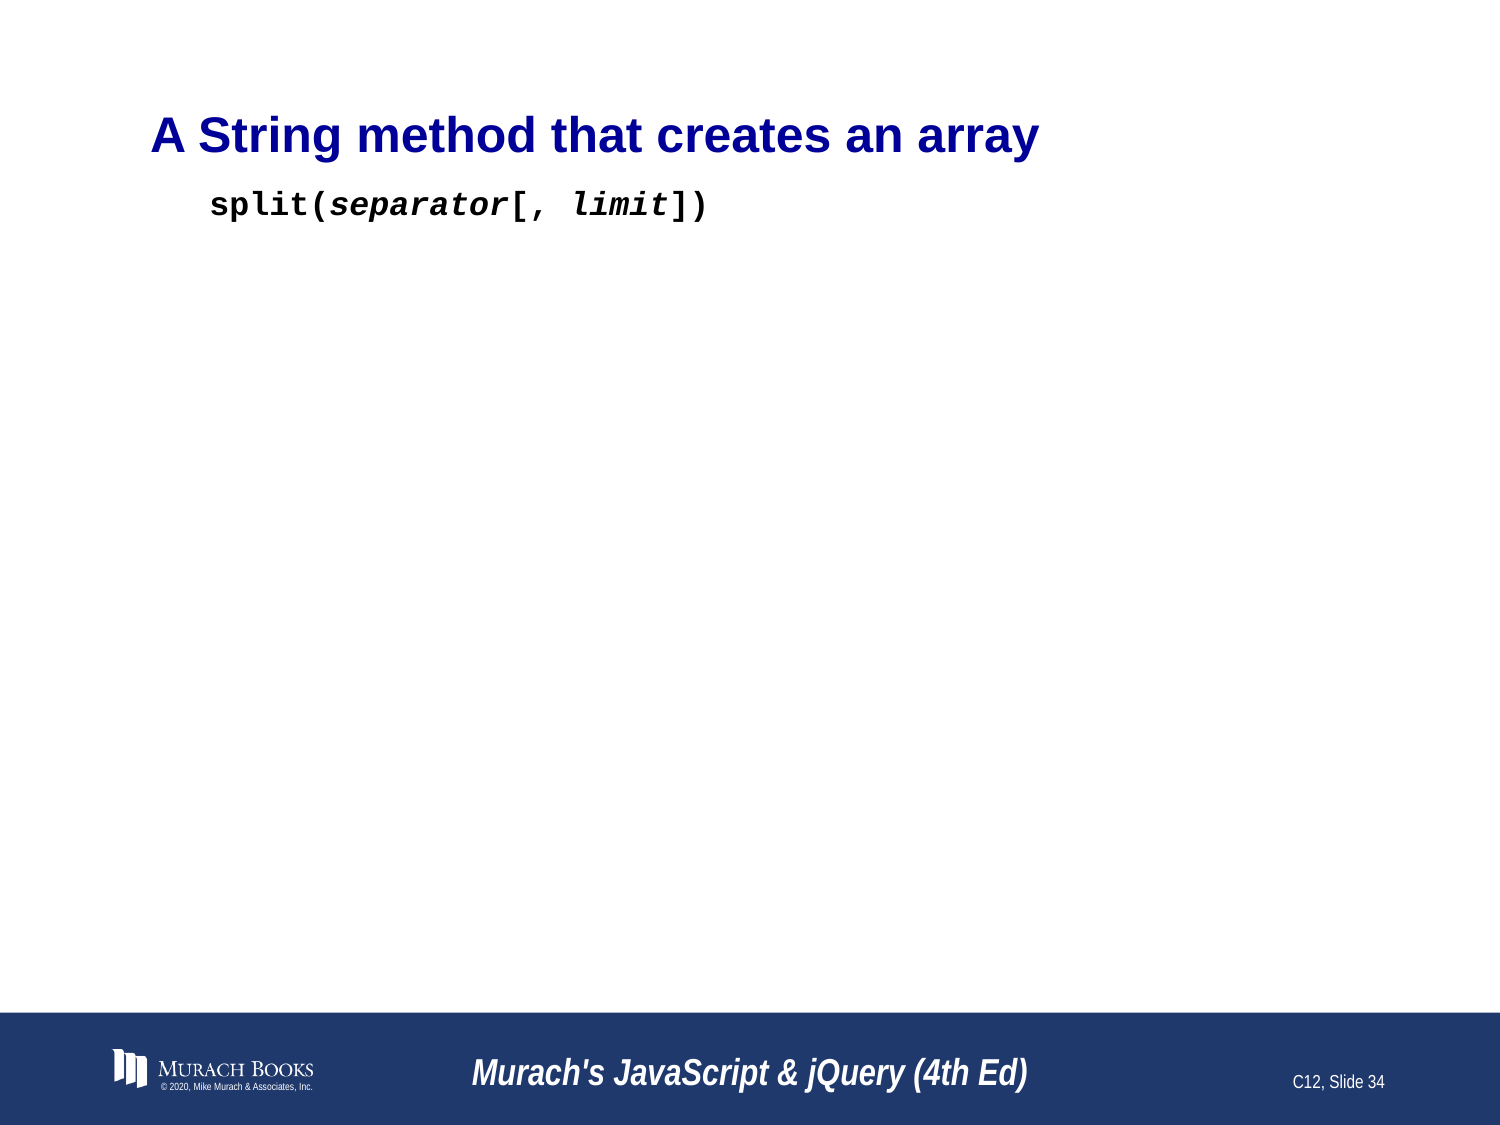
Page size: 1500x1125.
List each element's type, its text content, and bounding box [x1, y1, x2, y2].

list split(separator[, limit]) [137, 174, 1350, 975]
slide_number C12, Slide 34 [1087, 1025, 1400, 1100]
footer © 2020, Mike Murach & Associates, Inc. [12, 1025, 463, 1100]
slide_number Murach's JavaScript & jQuery (4th Ed) [463, 1025, 1050, 1100]
title A String method that creates an array [150, 102, 1350, 164]
